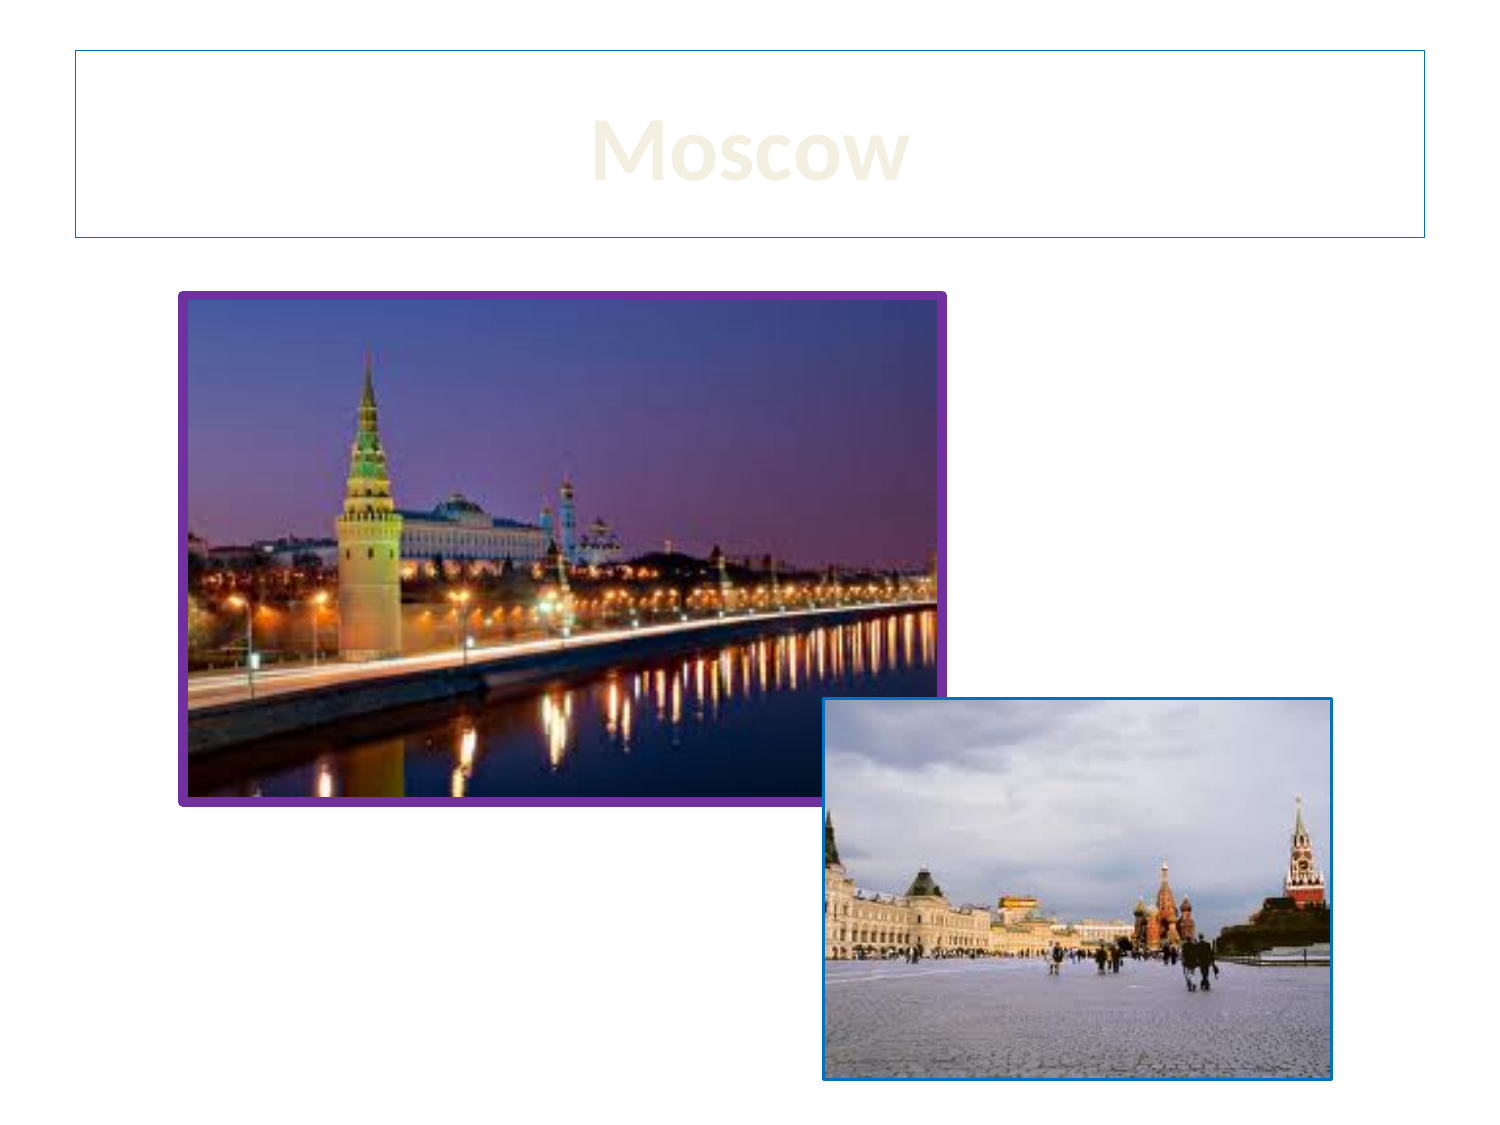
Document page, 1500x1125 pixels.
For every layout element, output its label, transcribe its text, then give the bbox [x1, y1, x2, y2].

picture [187, 299, 1330, 1079]
title Moscow [75, 50, 1425, 238]
